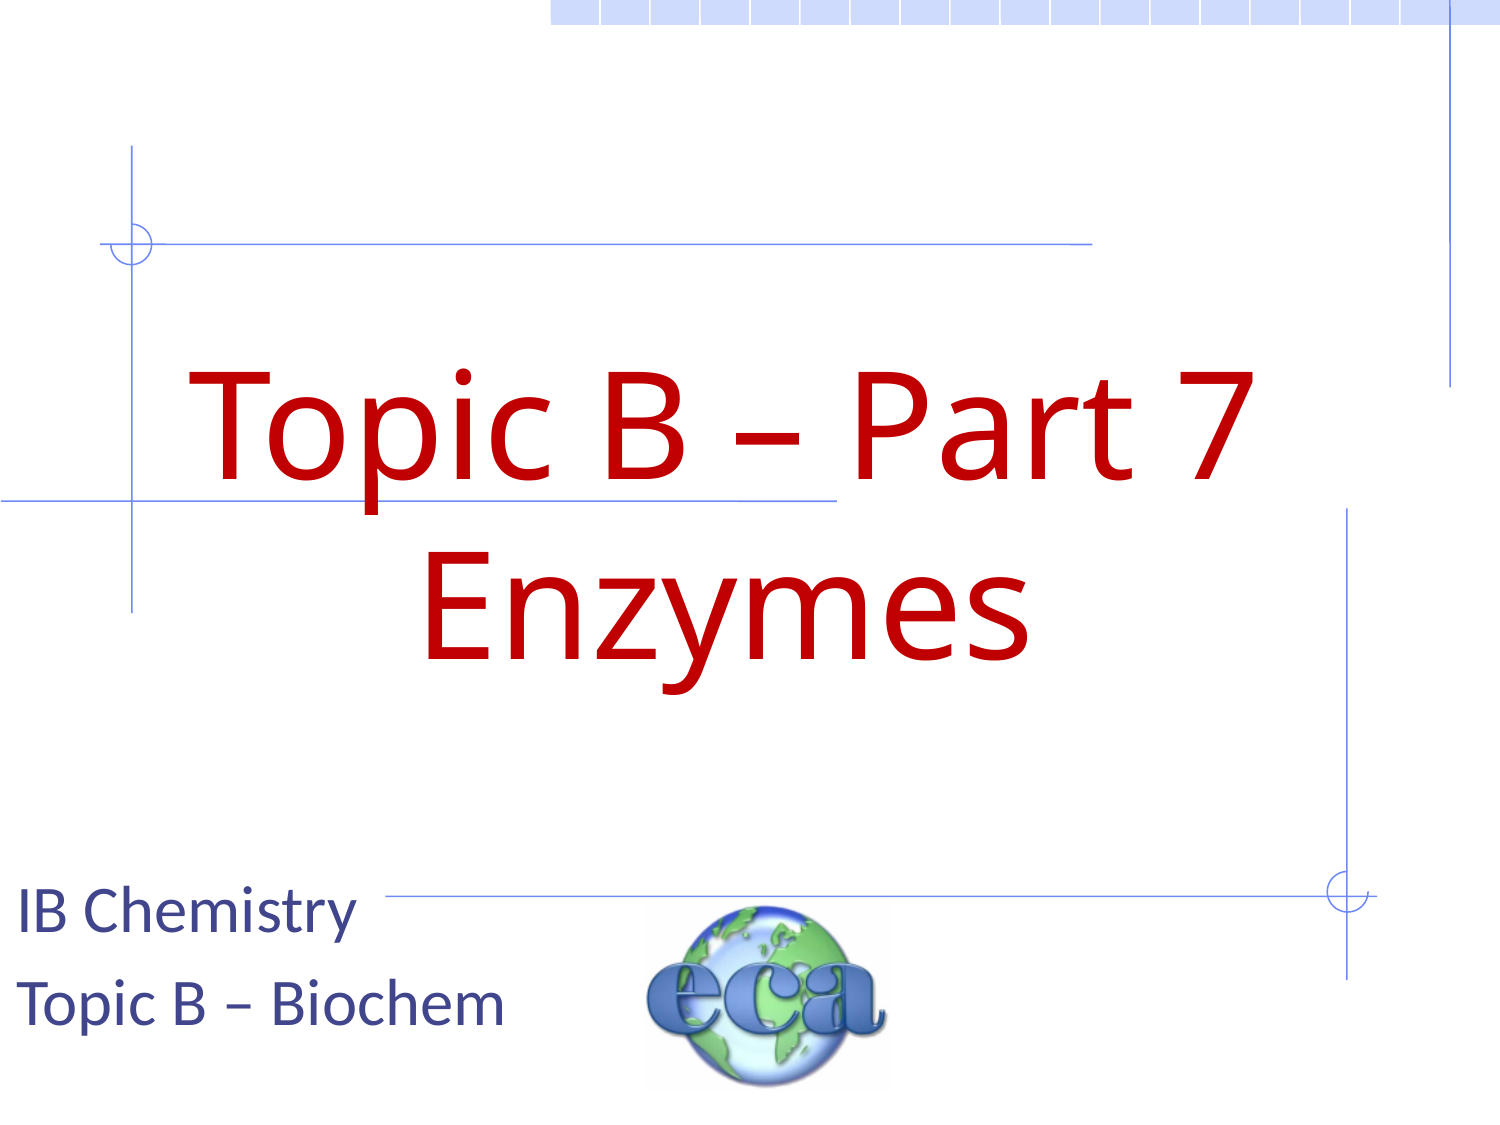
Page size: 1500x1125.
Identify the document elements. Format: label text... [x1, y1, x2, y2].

subtitle IB Chemistry Topic B – Biochem [0, 857, 1052, 1125]
title Topic B – Part 7 Enzymes [0, 455, 1451, 698]
